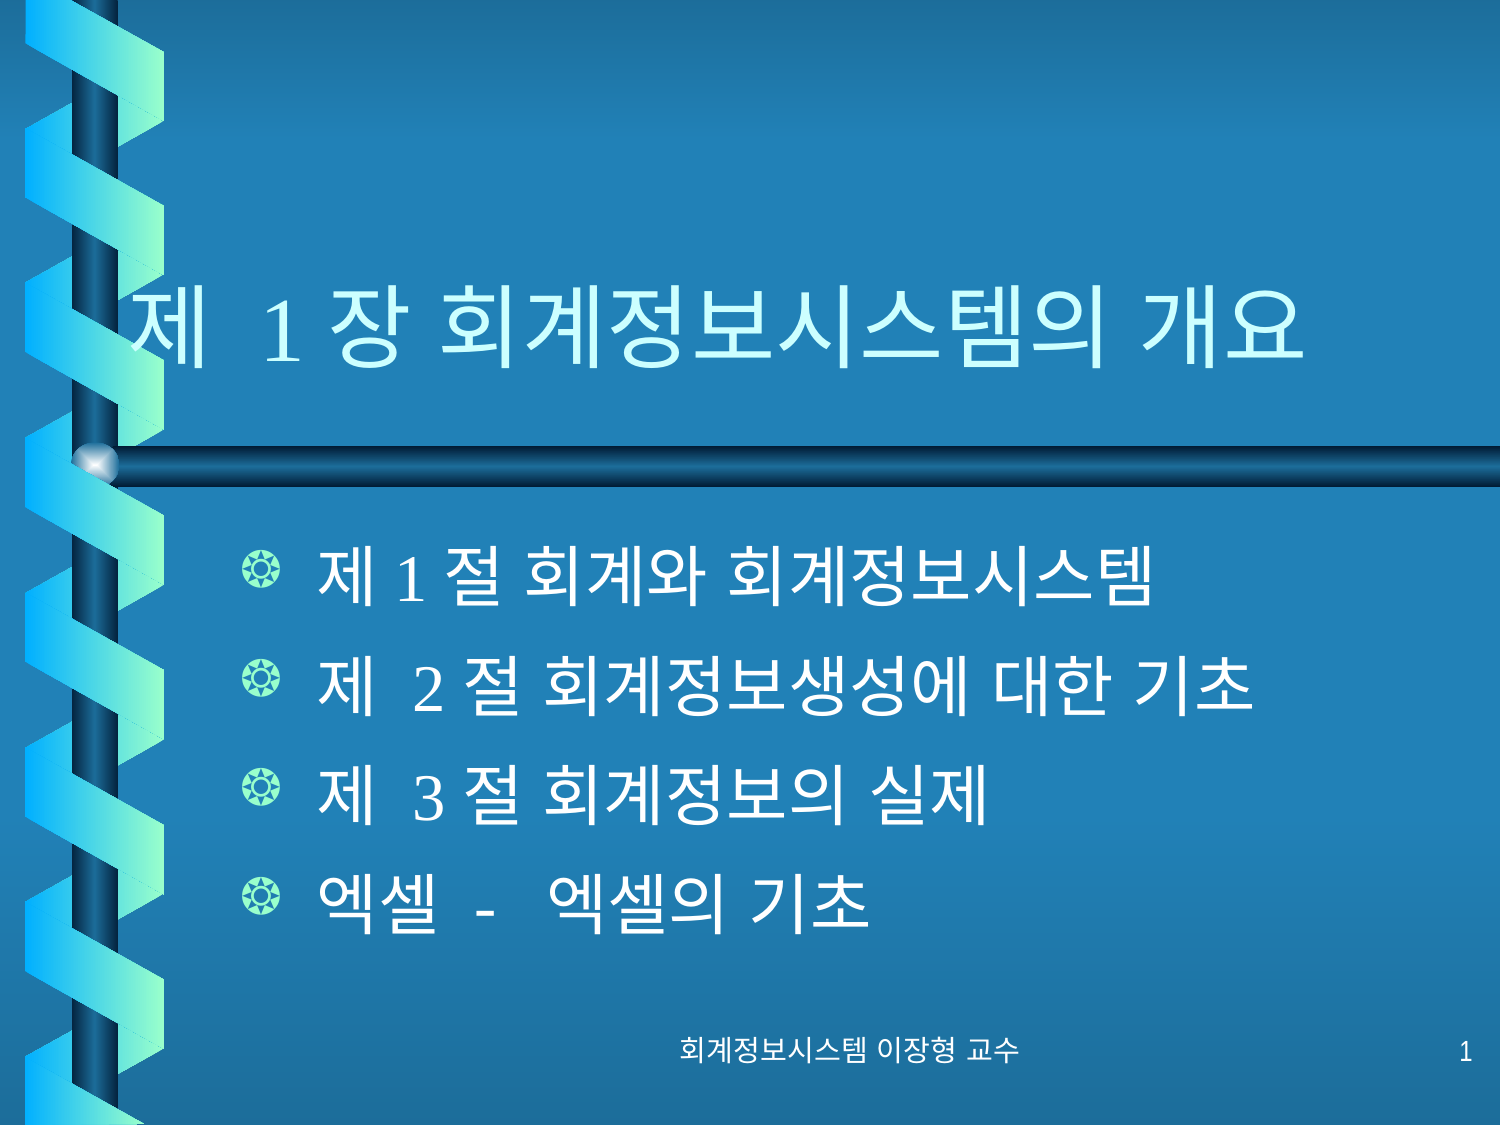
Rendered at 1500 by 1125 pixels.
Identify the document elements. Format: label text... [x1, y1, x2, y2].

slide_number 1 [1174, 1024, 1488, 1101]
footer 회계정보시스템 이장형 교수 [612, 1024, 1088, 1101]
subtitle 제1절 회계와 회계정보시스템 제 2절 회계정보생성에 대한 기초 제 3절 회계정보의 실제 엑셀 - 엑셀의 기초 [224, 511, 1413, 962]
title 제 1장 회계정보시스템의 개요 [112, 174, 1388, 388]
